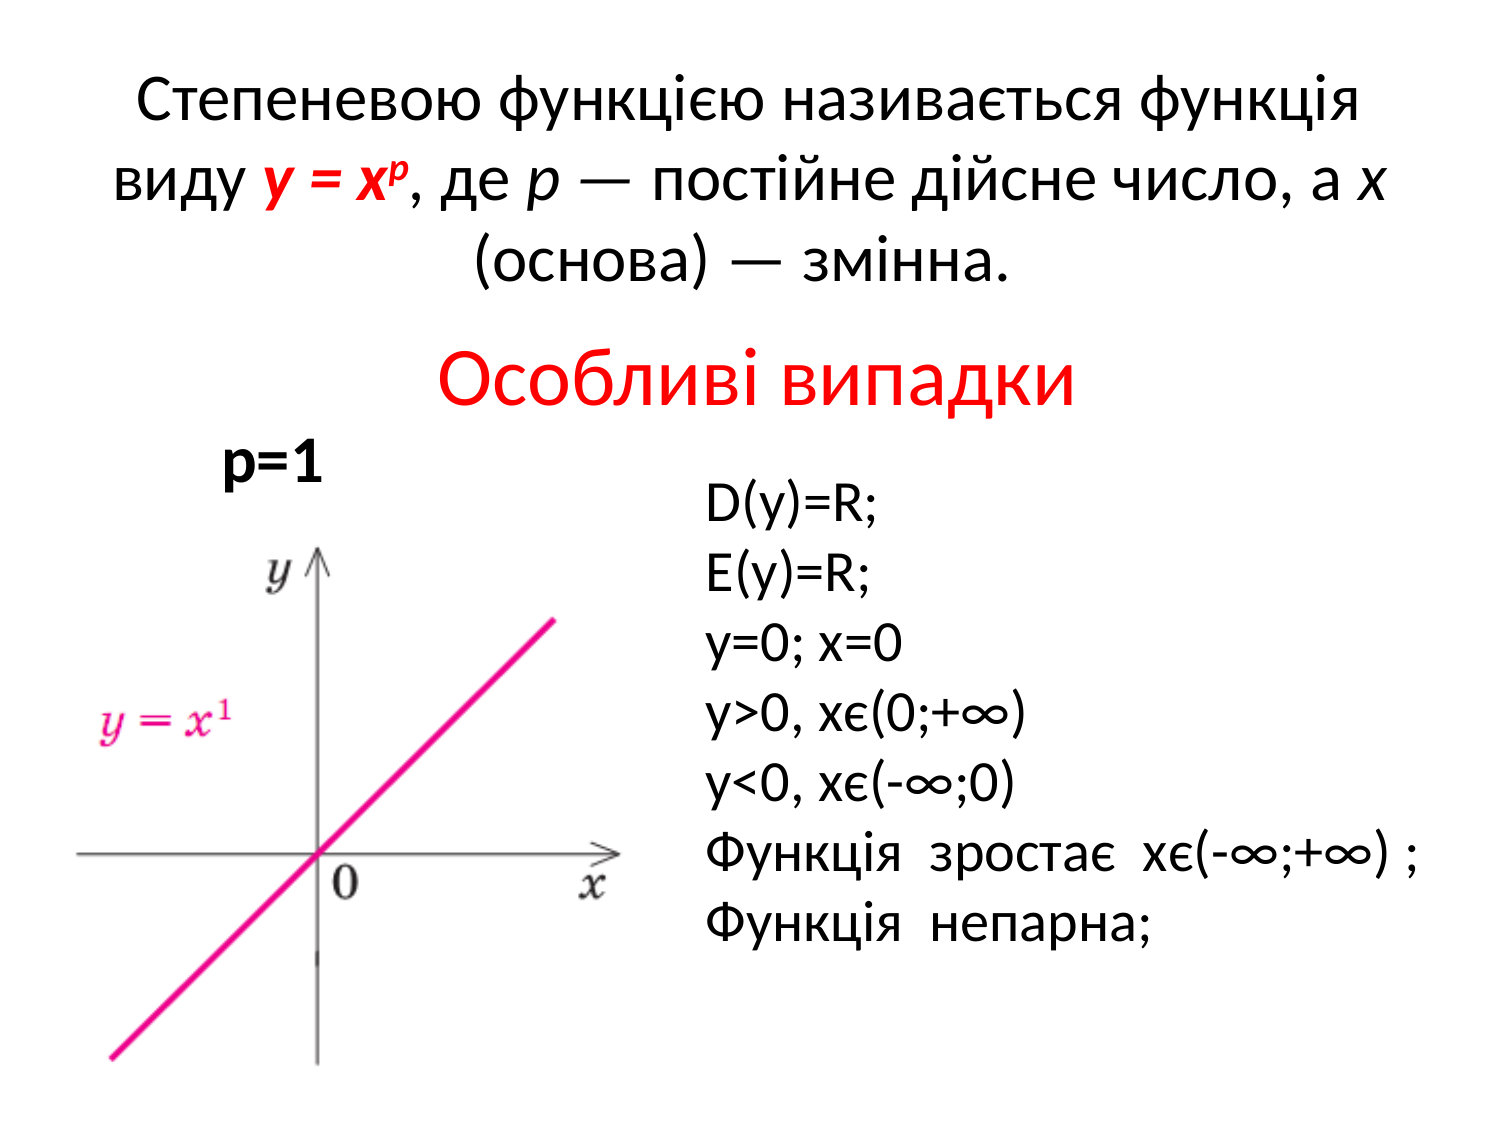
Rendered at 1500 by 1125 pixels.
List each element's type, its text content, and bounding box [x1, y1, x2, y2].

text_box р=1 [206, 408, 361, 504]
title Степеневою функцією називається функція виду у = хp, де р — постійне дійсне число, а х (основа) — змінна. [75, 45, 1425, 303]
text_box Особливі випадки [422, 314, 1093, 430]
text_box D(у)=R; Е(у)=R; у=0; x=0 у>0, xє(0;+∞) y<0, xє(-∞;0) Функція зростає xє(-∞;+∞) ; Функція непарна; [690, 455, 1500, 961]
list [39, 526, 659, 1083]
